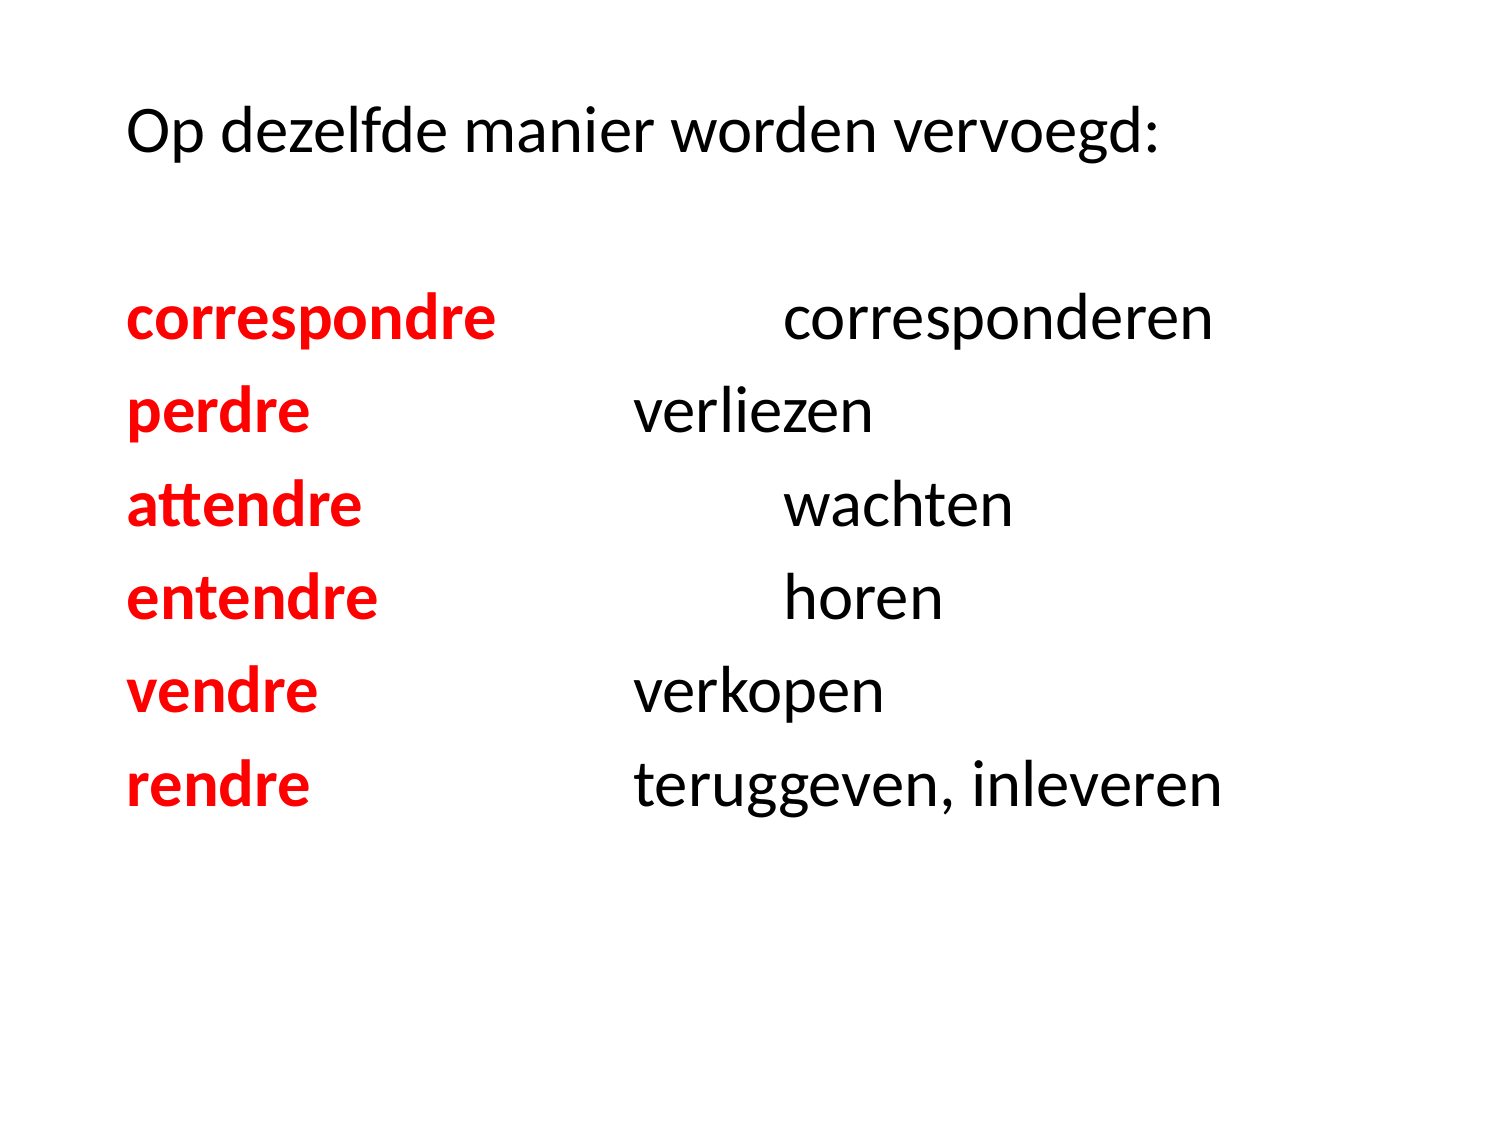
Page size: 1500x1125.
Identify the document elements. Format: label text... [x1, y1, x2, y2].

text_box Op dezelfde manier worden vervoegd: correspondre corresponderen perdre verliezen attendre wachten entendre horen vendre verkopen rendre teruggeven, inleveren [112, 78, 1424, 1024]
